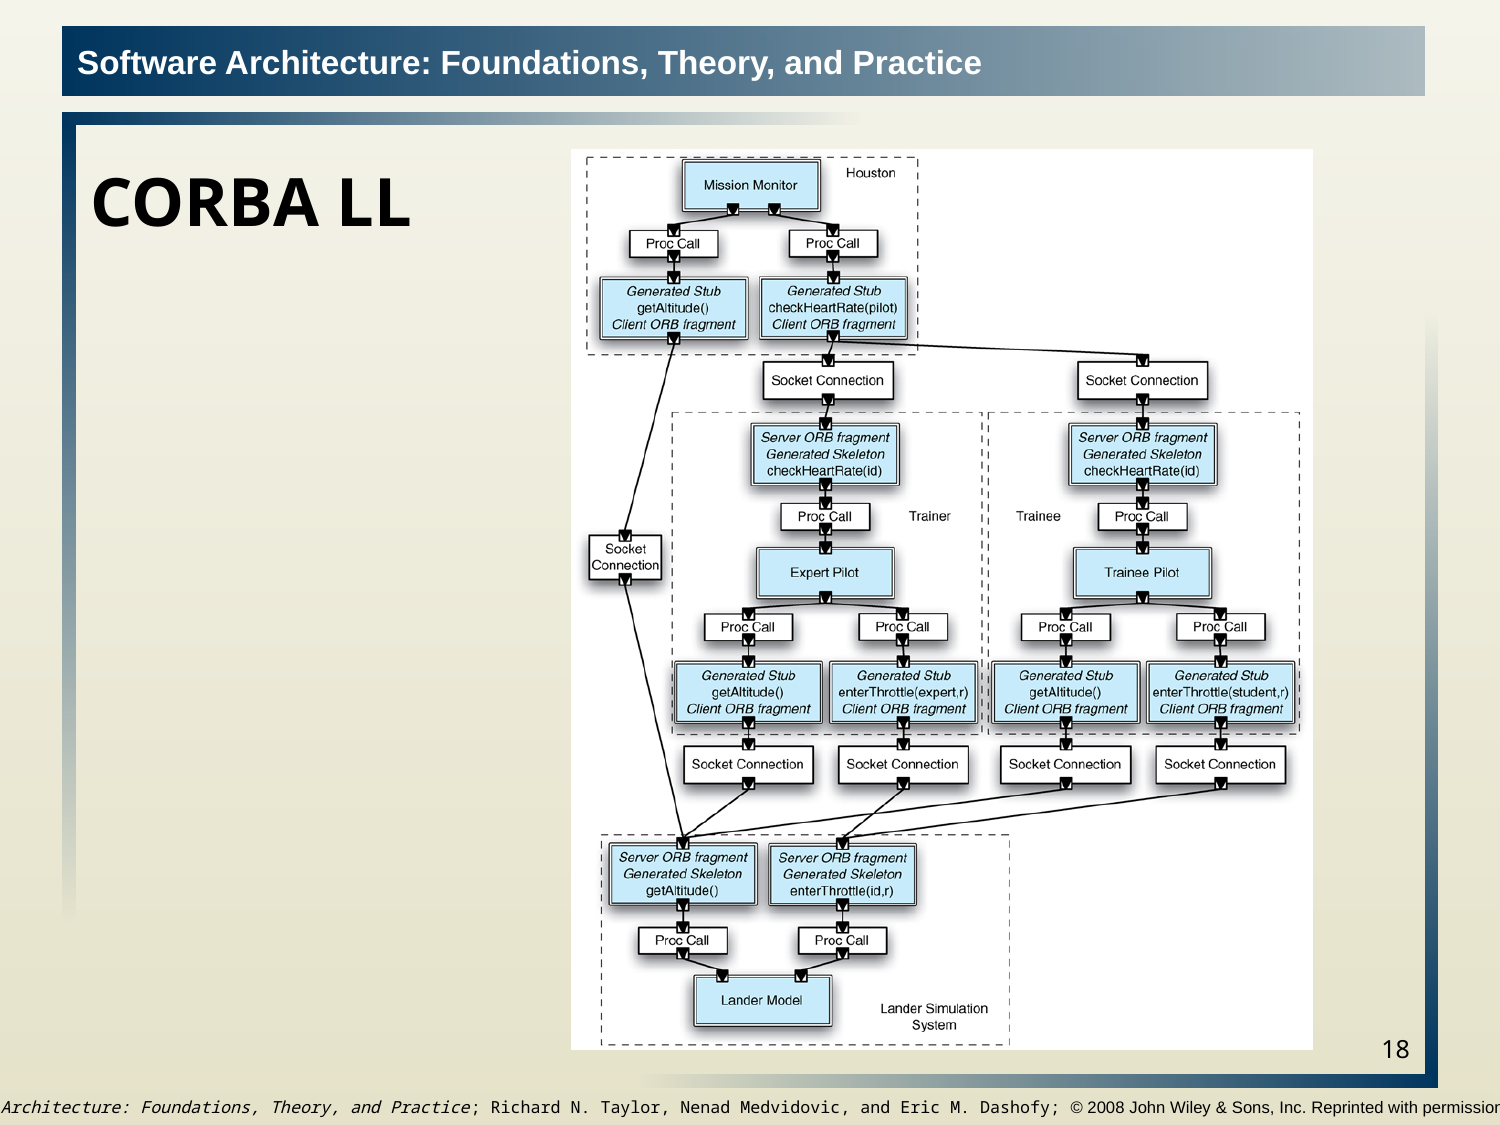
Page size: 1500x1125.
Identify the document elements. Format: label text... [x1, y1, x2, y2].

picture [571, 149, 1313, 1051]
text_box Software Architecture: Foundations, Theory, and Practice; Richard N. Taylor, Nenad Medvidovic, and Eric M. Dashofy; © 2008 John Wiley & Sons, Inc. Reprinted with permission. [0, 1087, 1500, 1125]
slide_number 18 [1074, 999, 1426, 1076]
title CORBA LL [75, 125, 1425, 275]
